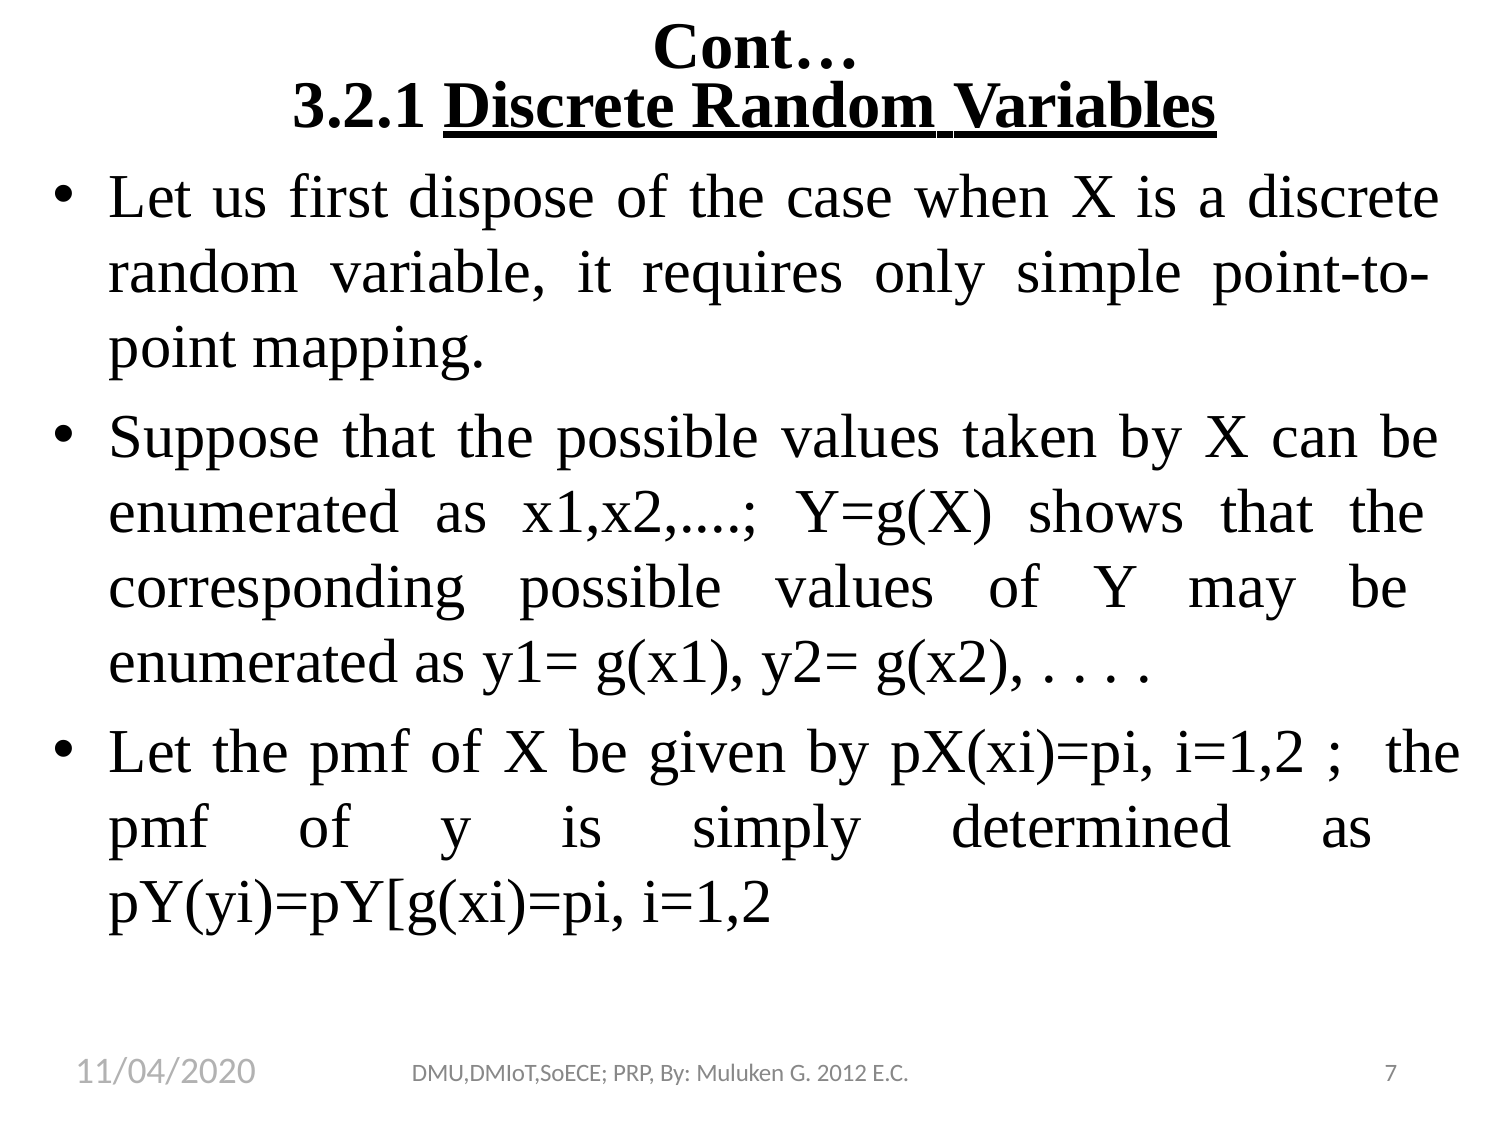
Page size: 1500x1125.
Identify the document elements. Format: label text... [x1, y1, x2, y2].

title Cont… [650, 0, 863, 42]
footer DMU,DMIoT,SoECE; PRP, By: Muluken G. 2012 E.C. [409, 1060, 1088, 1125]
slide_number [75, 1046, 420, 1103]
slide_number 7 [1378, 1060, 1417, 1090]
text_box 3.2.1 Discrete Random Variables Let us first dispose of the case when X is a discrete random variable, it requires only simple point-to- point mapping. Suppose that the possible values taken by X can be enumerated as x1,x2,....; Y=g(X) shows that the corresponding possible values of Y may be enumerated as y1= g(x1), y2= g(x2), . . . . Let the pmf of X be given by pX(xi)=pi, i=1,2 ; the pmf of y is simply determined as pY(yi)=pY[g(xi)=pi, i=1,2 [50, 42, 1463, 935]
